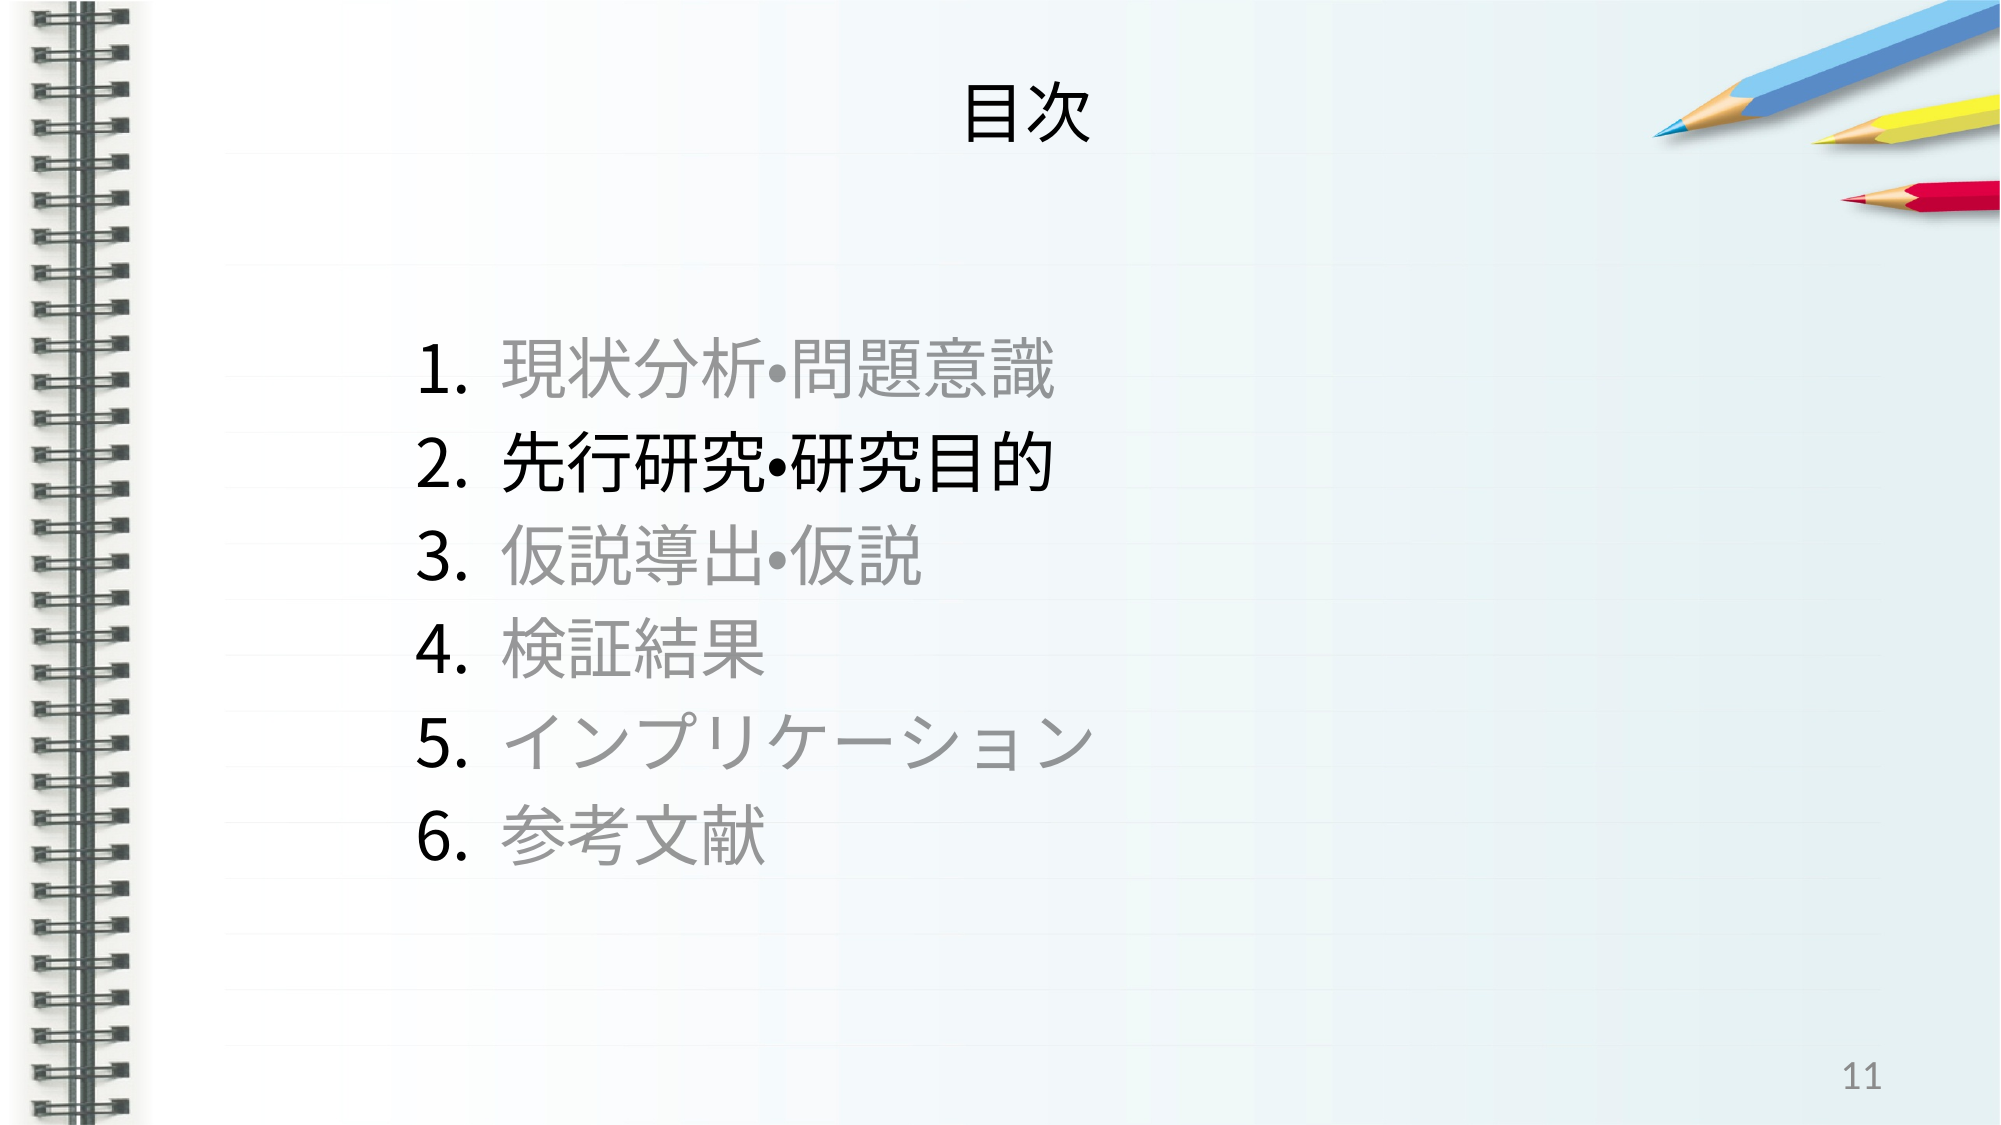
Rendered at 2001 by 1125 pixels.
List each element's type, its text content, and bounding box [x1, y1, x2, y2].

picture [0, 0, 2000, 1125]
list 現状分析・問題意識 先行研究・研究目的 仮説導出・仮説 検証結果 インプリケーション 参考文献 [398, 176, 1480, 1025]
title 目次 [151, 45, 1900, 177]
slide_number 11 [1433, 1042, 1900, 1103]
